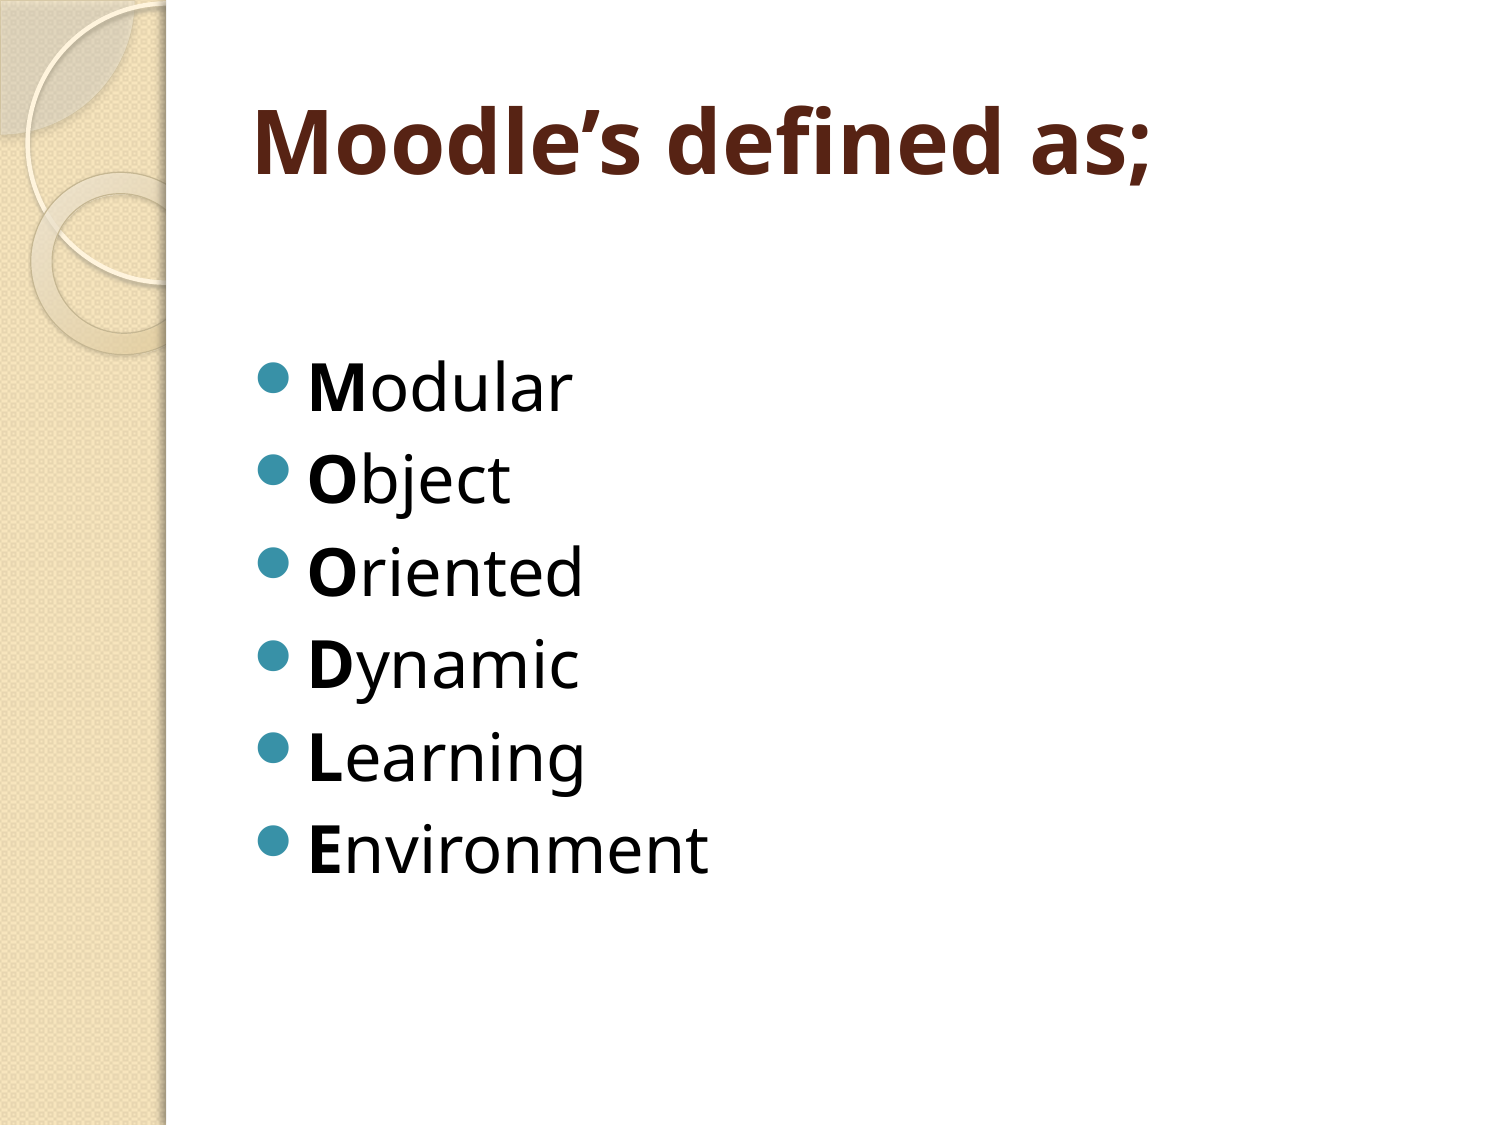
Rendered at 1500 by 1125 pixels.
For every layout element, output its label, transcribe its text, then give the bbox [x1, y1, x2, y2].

list Modular Object Oriented Dynamic Learning Environment [225, 337, 1455, 1013]
title Moodle’s defined as; [235, 45, 1466, 233]
